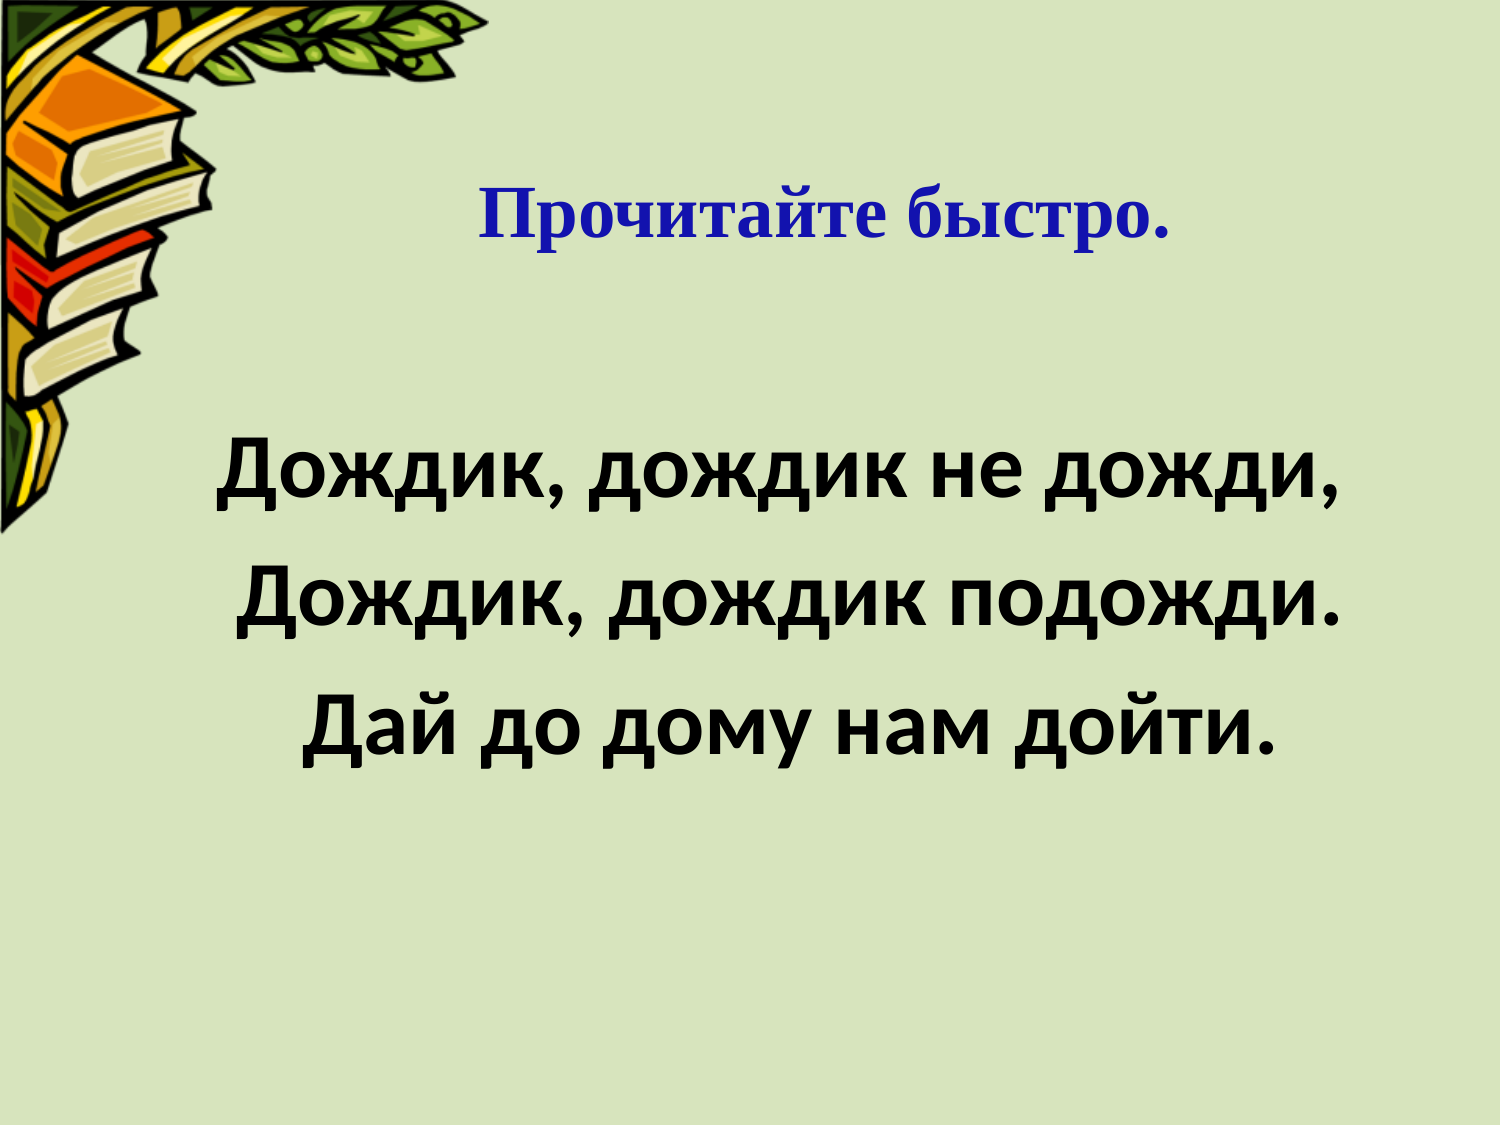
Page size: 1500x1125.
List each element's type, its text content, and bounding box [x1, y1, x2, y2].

list Дождик, дождик не дожди, Дождик, дождик подожди. Дай до дому нам дойти. [105, 398, 1456, 904]
picture [0, 0, 490, 535]
title Прочитайте быстро. [493, 113, 1500, 302]
